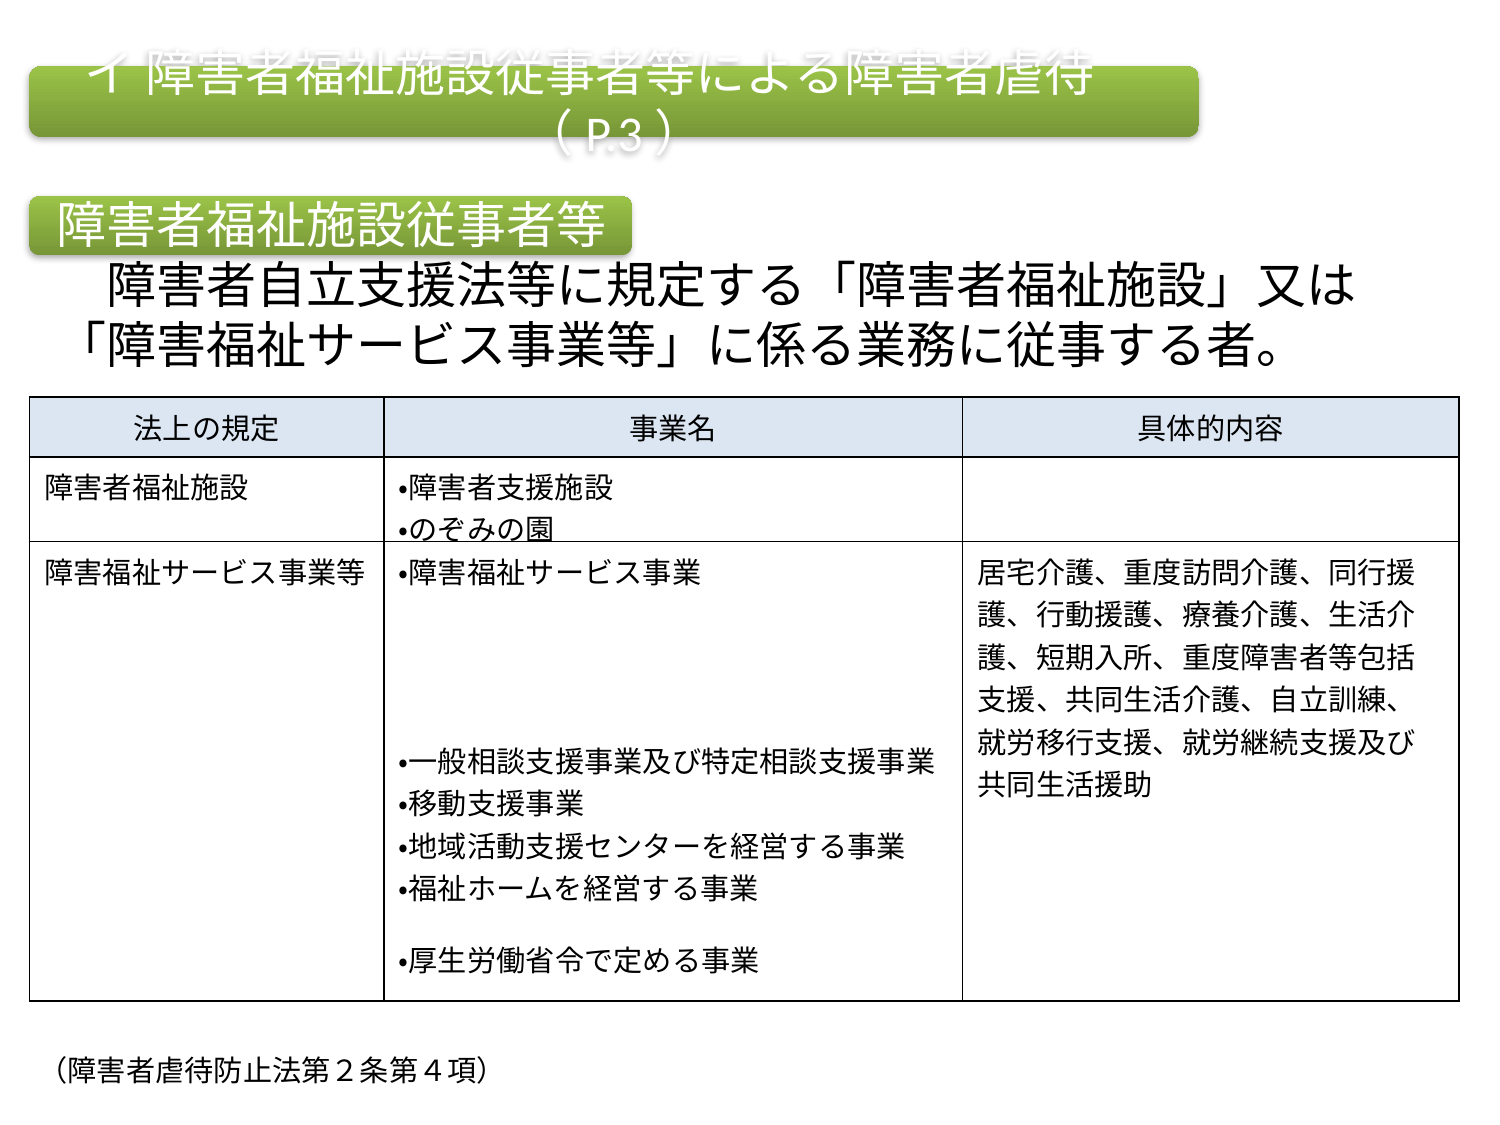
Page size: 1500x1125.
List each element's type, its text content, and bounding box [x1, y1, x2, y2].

table_header 事業名 [385, 398, 962, 456]
text_box [29, 196, 41, 256]
table_header 法上の規定 [30, 398, 383, 456]
table_cell [963, 458, 1458, 541]
table_header 具体的内容 [963, 398, 1458, 456]
text_box 障害者福祉施設従事者等 障害者自立支援法等に規定する「障害者福祉施設」又は「障害福祉サービス事業等」に係る業務に従事する者。 [41, 66, 1436, 382]
table_cell ・障害者支援施設 ・のぞみの園 [385, 458, 962, 541]
text_box （障害者虐待防止法第２条第４項） [23, 1045, 521, 1095]
table_cell 居宅介護、重度訪問介護、同行援護、行動援護、療養介護、生活介護、短期入所、重度障害者等包括支援、共同生活介護、自立訓練、就労移行支援、就労継続支援及び共同生活援助 [963, 542, 1458, 1000]
table_cell 障害福祉サービス事業等 [30, 542, 383, 1000]
text_box イ 障害者福祉施設従事者等による障害者虐待 （P.3） [29, 66, 41, 138]
table_cell ・障害福祉サービス事業 ・一般相談支援事業及び特定相談支援事業 ・移動支援事業 ・地域活動支援センターを経営する事業 ・福祉ホームを経営する事業 ・厚生労働省令で定める事業 [385, 542, 962, 1000]
table_cell 障害者福祉施設 [30, 458, 383, 541]
